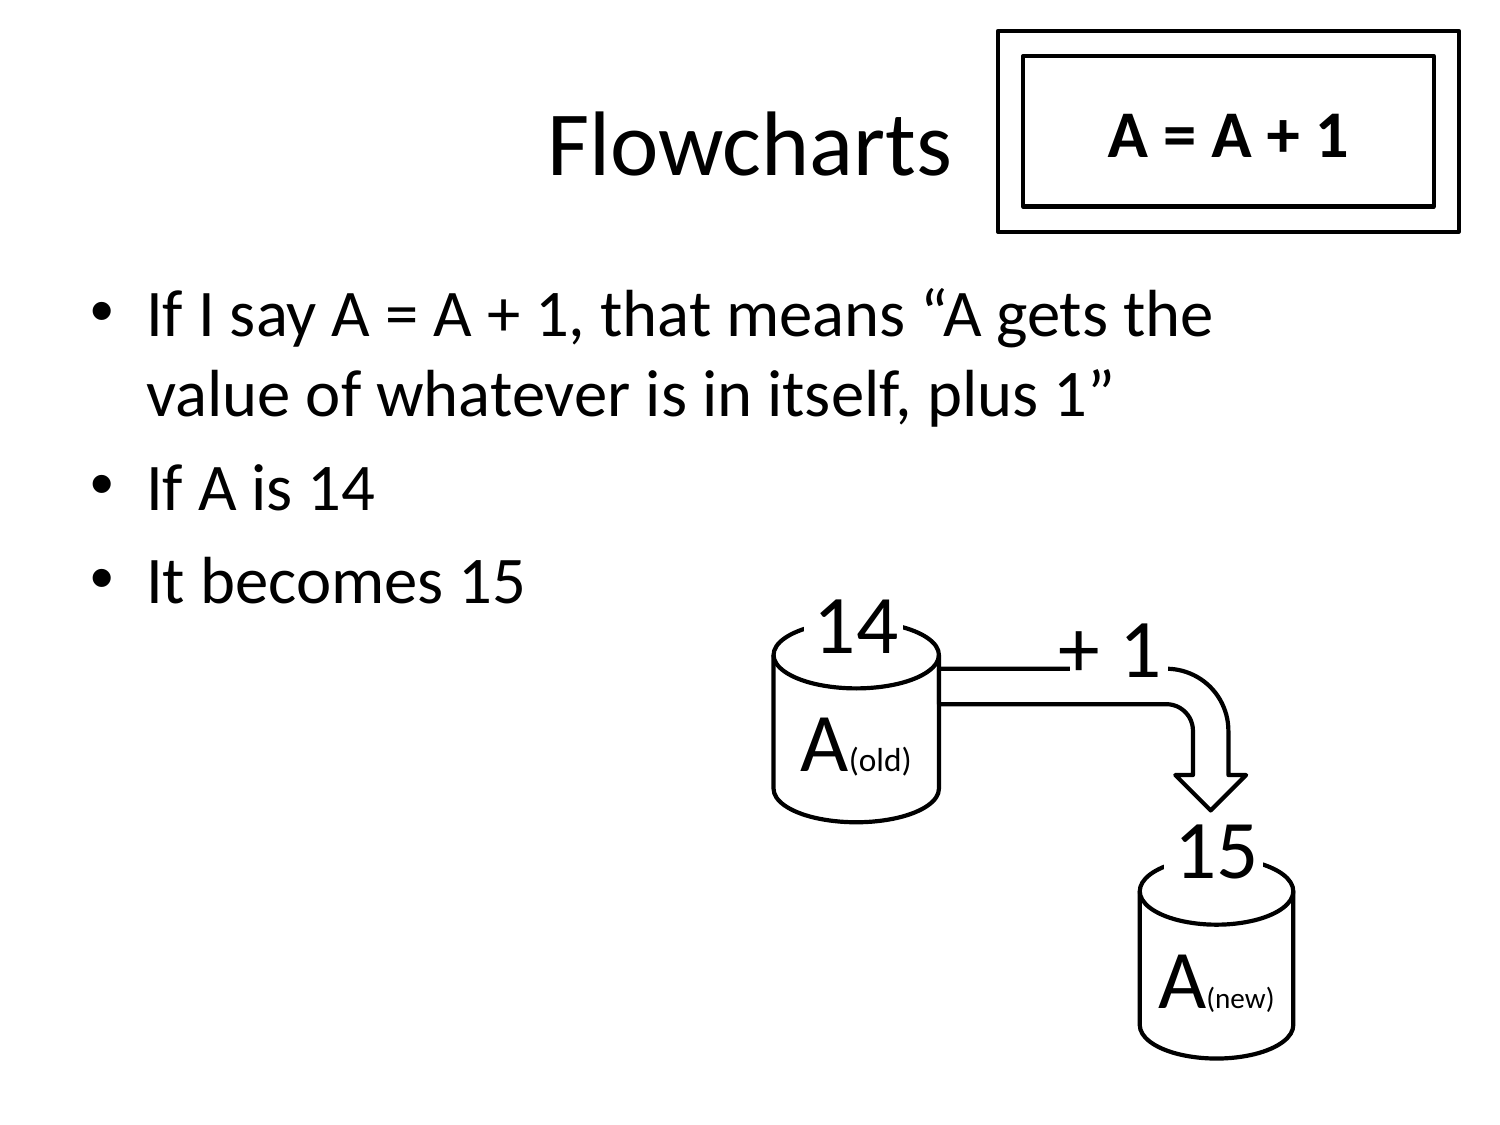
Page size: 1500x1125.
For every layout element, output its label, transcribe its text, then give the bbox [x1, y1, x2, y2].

title Flowcharts [75, 45, 996, 233]
text_box 15 [1137, 726, 1296, 931]
text_box 14 [777, 501, 936, 707]
title Flowcharts [1025, 58, 1425, 204]
text_box A(old) [771, 642, 942, 825]
list If I say A = A + 1, that means “A gets the value of whatever is in itself, plus 1” If A is 14 It becomes 15 [75, 262, 1317, 1005]
text_box A(new) [1137, 898, 1296, 1061]
text_box [936, 666, 1035, 707]
text_box + 1 [1031, 524, 1190, 730]
text_box A = A + 1 [996, 29, 1461, 234]
text_box [1173, 671, 1249, 813]
